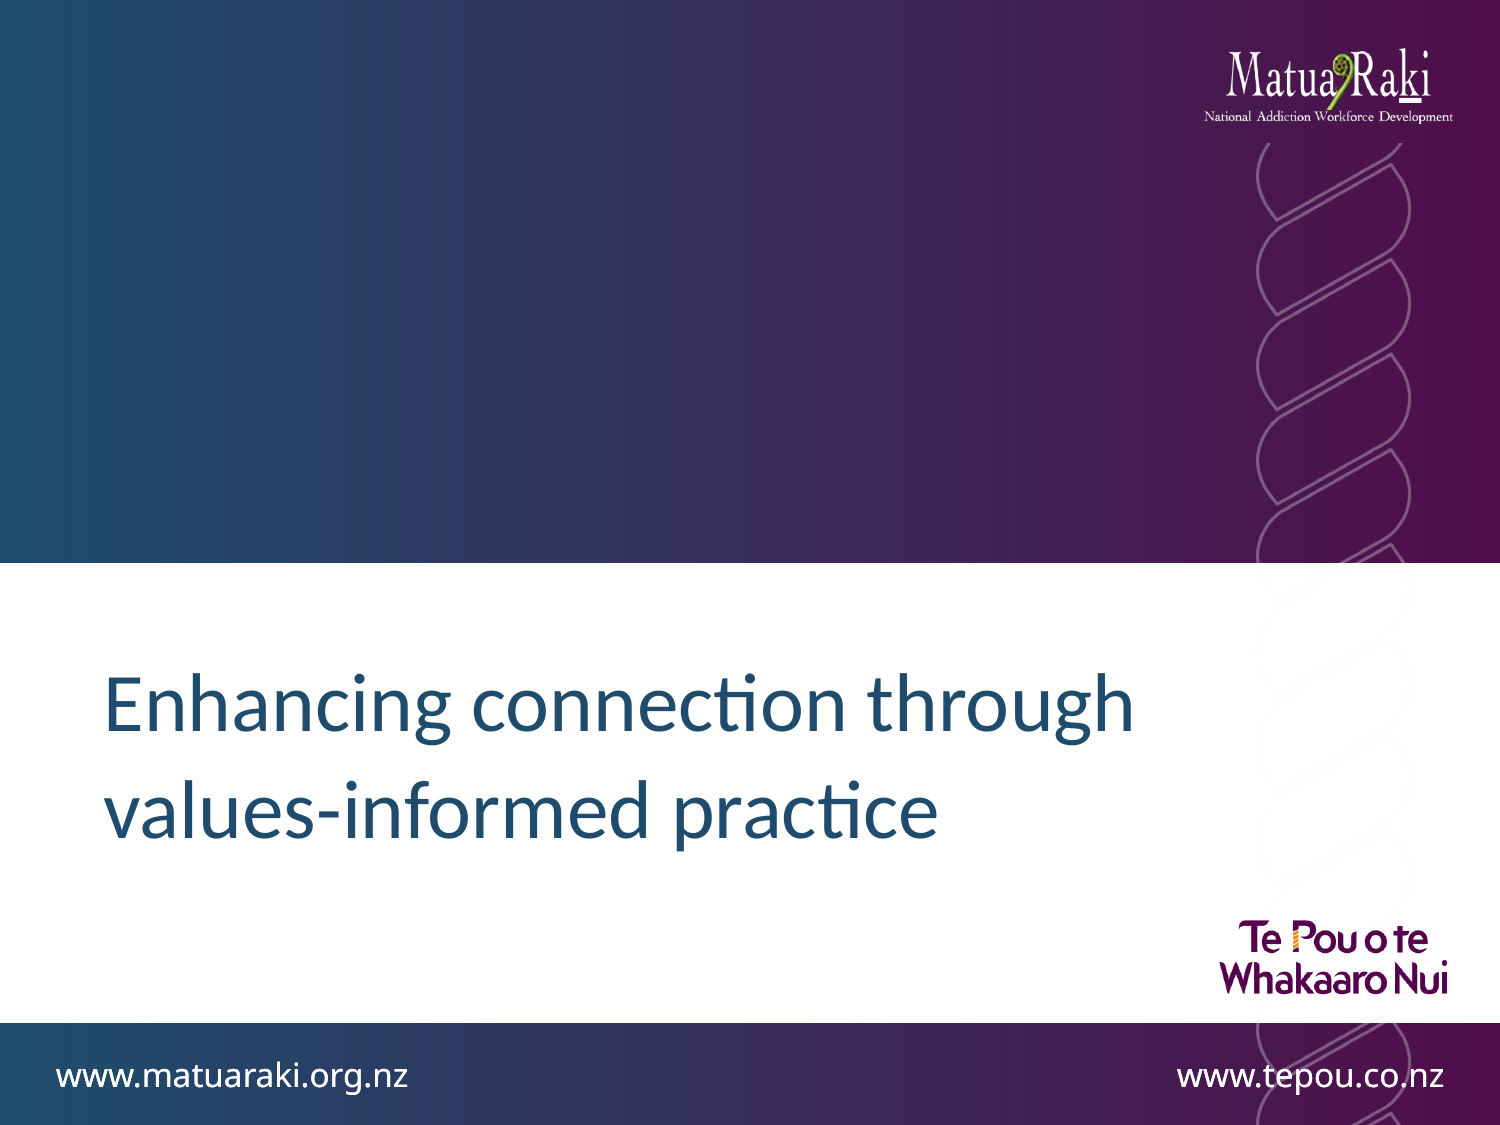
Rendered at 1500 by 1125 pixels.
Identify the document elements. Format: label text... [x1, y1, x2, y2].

picture [1238, 143, 1424, 1125]
subtitle Enhancing connection through values-informed practice [88, 633, 1176, 941]
picture [1413, 944, 1424, 950]
picture [1198, 42, 1460, 126]
